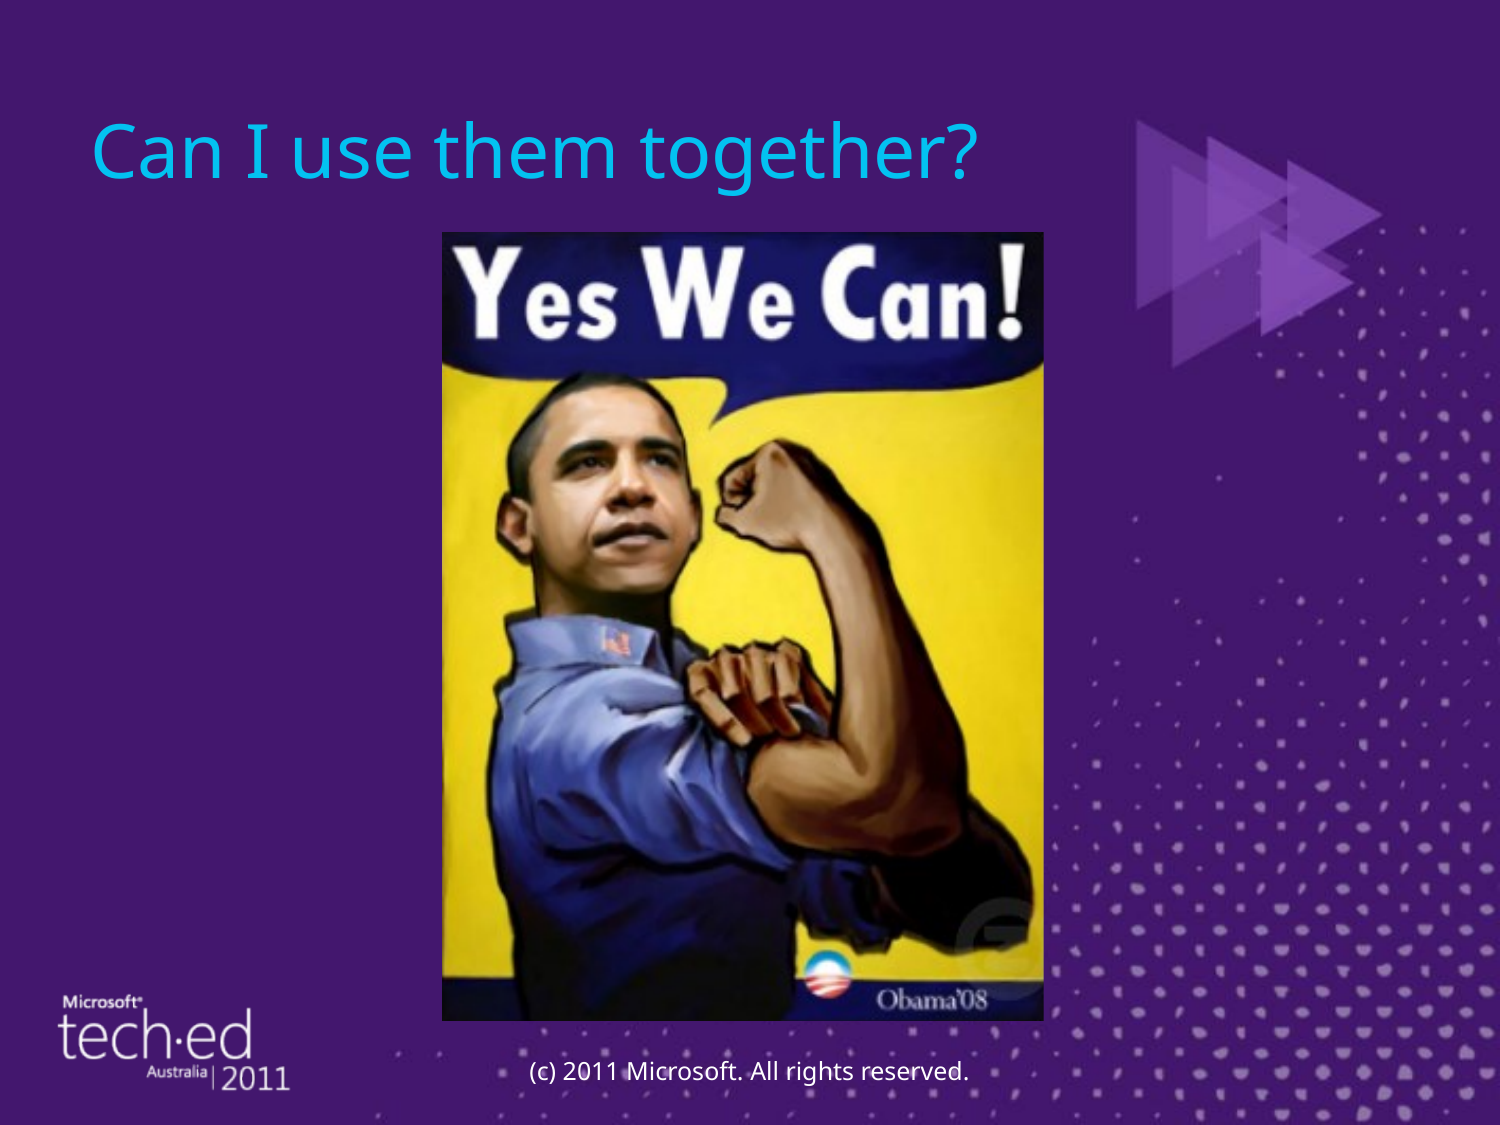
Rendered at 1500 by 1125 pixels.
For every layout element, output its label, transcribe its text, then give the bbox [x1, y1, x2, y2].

footer (c) 2011 Microsoft. All rights reserved. [512, 1042, 988, 1103]
picture [0, 0, 1500, 1125]
title Can I use them together? [75, 54, 1425, 243]
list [441, 232, 1044, 1021]
